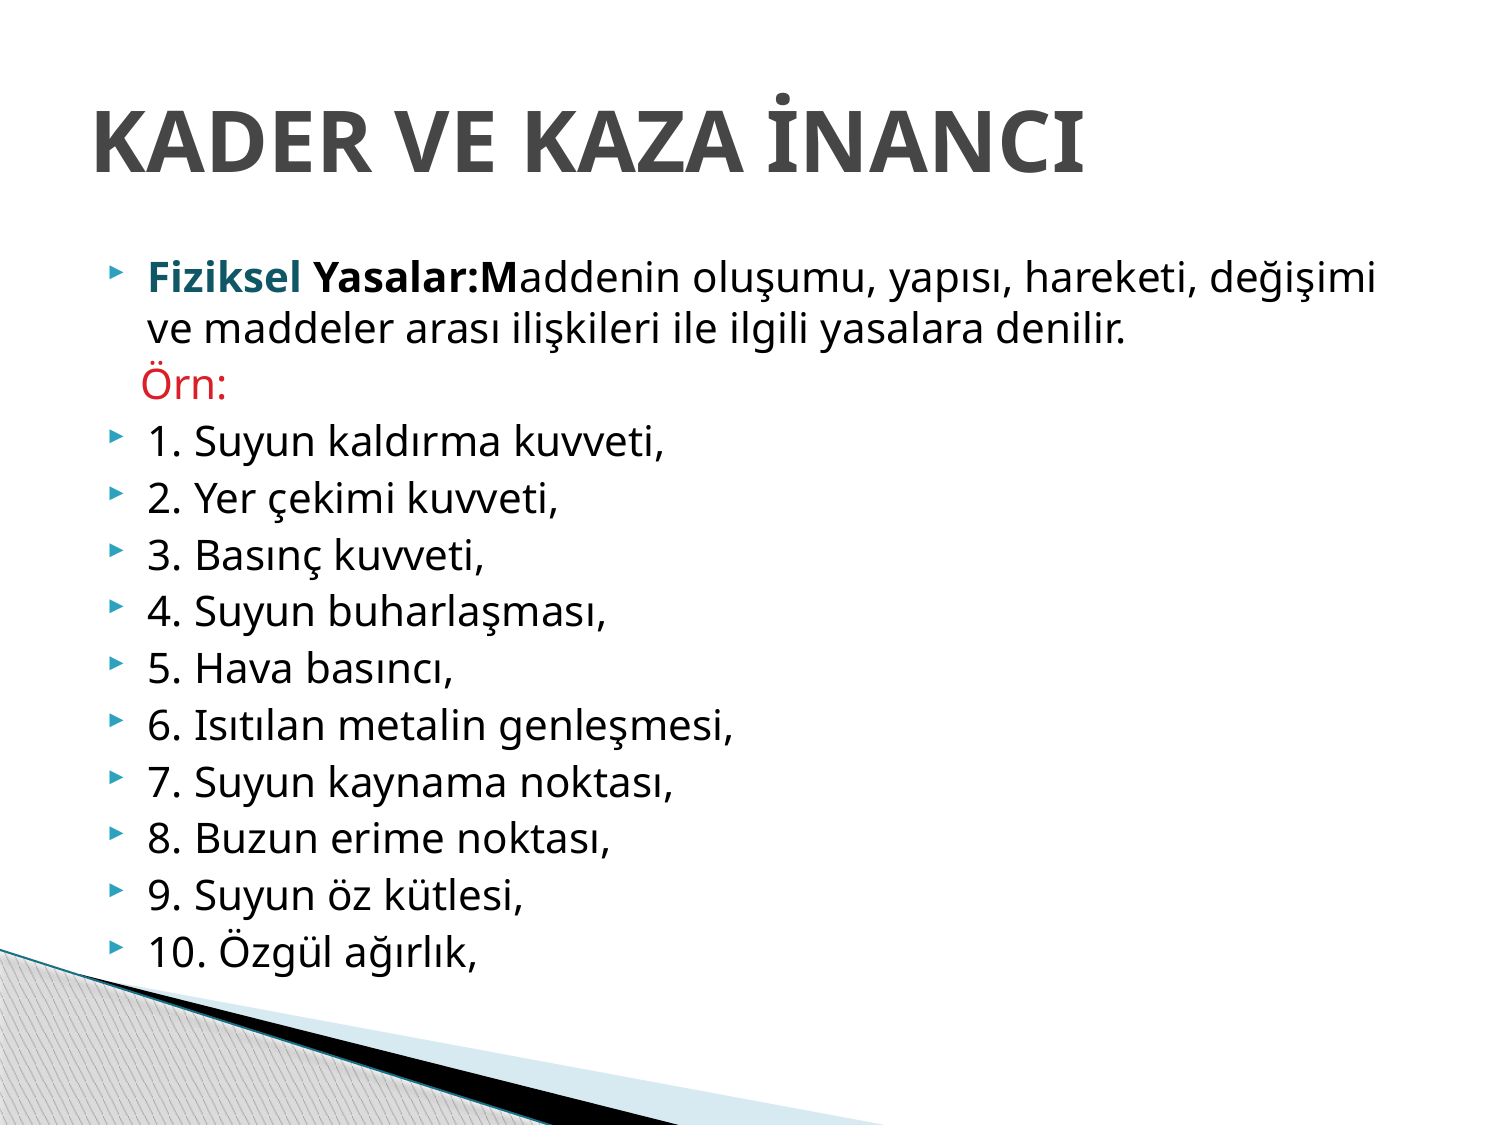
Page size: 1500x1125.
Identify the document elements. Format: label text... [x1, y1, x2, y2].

list Fiziksel Yasalar:Maddenin oluşumu, yapısı, hareketi, değişimi ve maddeler arası ilişkileri ile ilgili yasalara denilir. Örn: 1. Suyun kaldırma kuvveti, 2. Yer çekimi kuvveti, 3. Basınç kuvveti, 4. Suyun buharlaşması, 5. Hava basıncı, 6. Isıtılan metalin genleşmesi, 7. Suyun kaynama noktası, 8. Buzun erime noktası, 9. Suyun öz kütlesi, 10. Özgül ağırlık, [75, 243, 1425, 986]
title KADER VE KAZA İNANCI [75, 45, 1425, 233]
